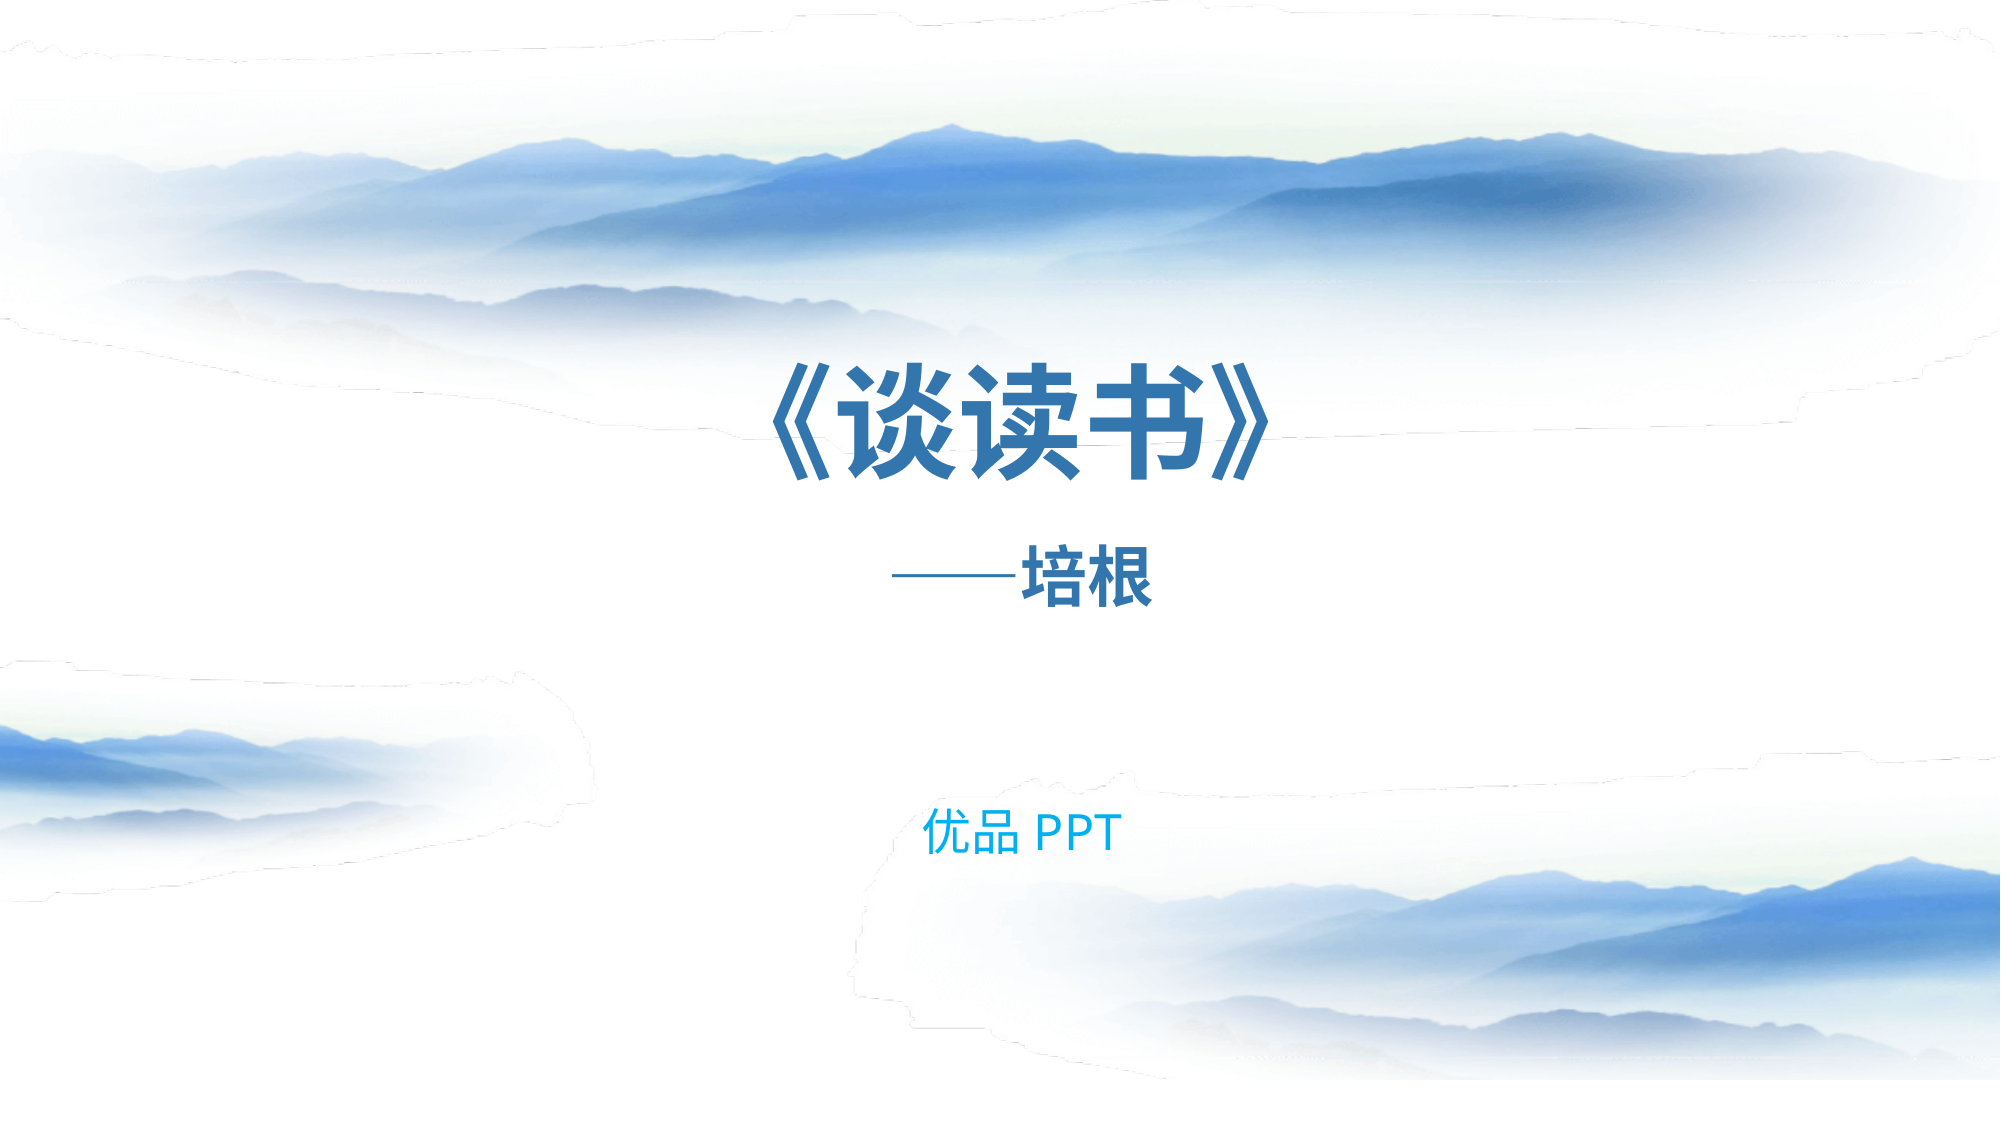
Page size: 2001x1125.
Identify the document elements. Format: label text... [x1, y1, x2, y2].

subtitle 优品PPT [492, 786, 1552, 893]
picture [0, 0, 2000, 1080]
title 《谈读书》 ——培根 [492, 491, 1550, 623]
